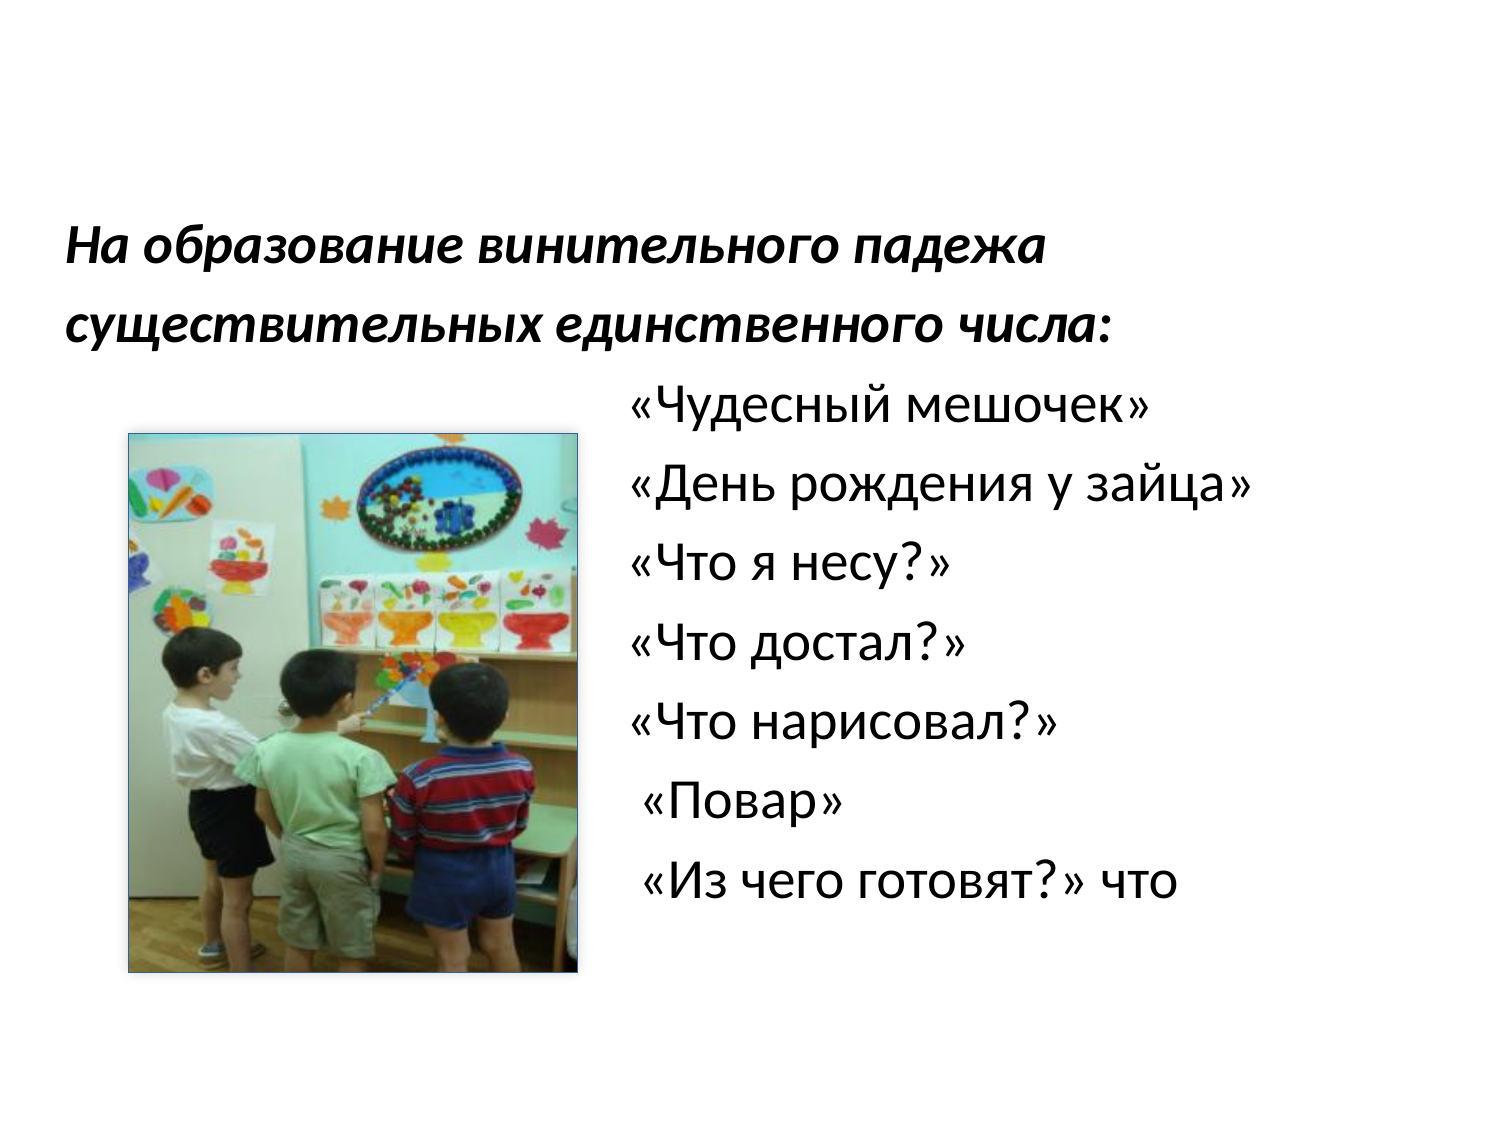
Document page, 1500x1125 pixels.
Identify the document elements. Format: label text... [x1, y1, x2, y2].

picture [128, 433, 578, 973]
list На образование винительного падежа существительных единственного числа: «Чудесный мешочек» «День рождения у зайца» «Что я несу?» «Что достал?» «Что нарисовал?» «Повар» «Из чего готовят?» что [50, 199, 1475, 998]
